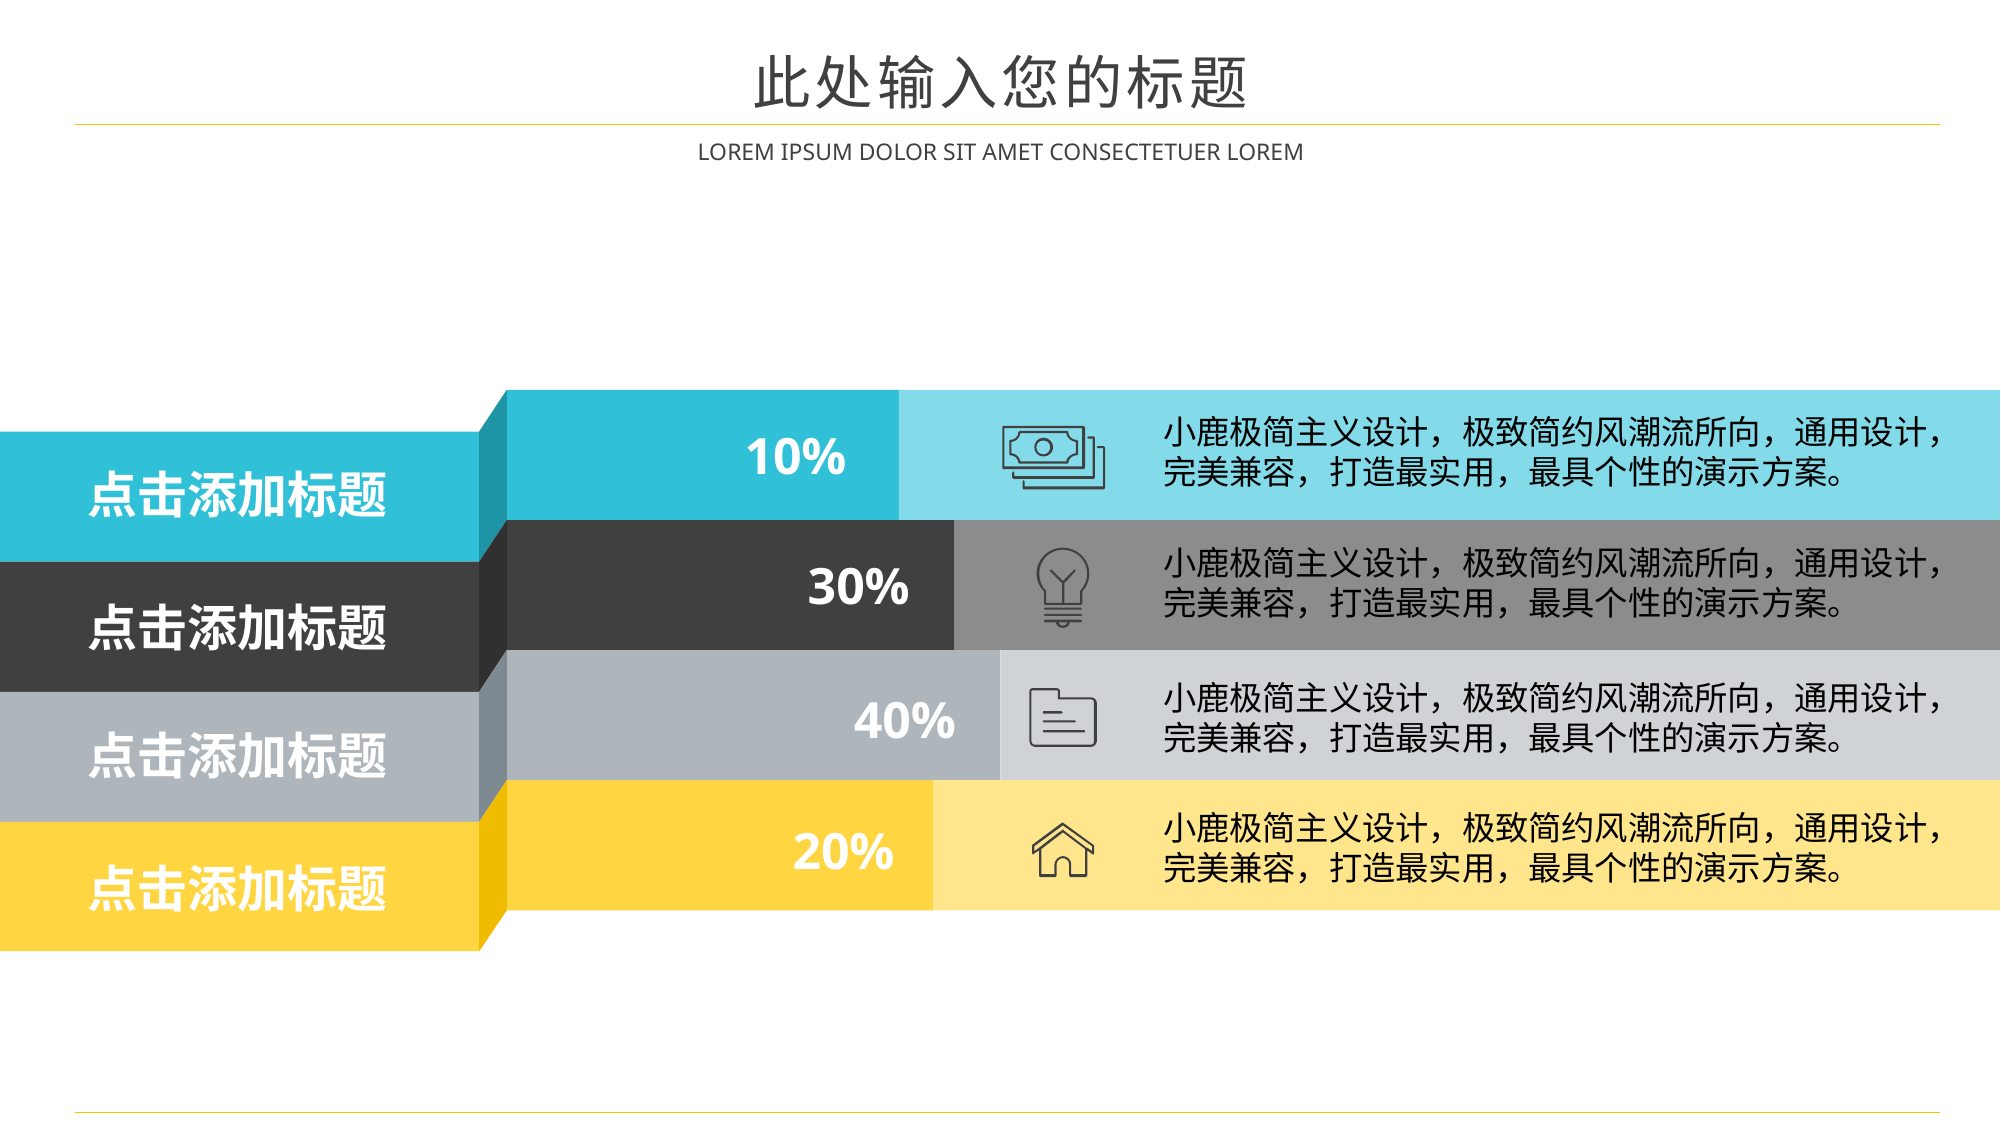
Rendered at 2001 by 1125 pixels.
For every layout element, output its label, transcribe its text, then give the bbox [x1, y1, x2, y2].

text_box [898, 389, 1477, 520]
text_box [1477, 780, 2000, 911]
text_box [507, 520, 954, 650]
text_box [507, 781, 933, 911]
text_box [479, 389, 507, 560]
text_box 点击添加标题 [72, 456, 403, 532]
text_box [0, 821, 479, 952]
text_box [1002, 425, 1106, 490]
text_box [933, 780, 1477, 911]
text_box 小鹿极简主义设计，极致简约风潮流所向，通用设计，完美兼容，打造最实用，最具个性的演示方案。 [1148, 800, 1995, 895]
text_box [0, 561, 479, 691]
text_box 30% [792, 547, 925, 623]
text_box [479, 649, 507, 820]
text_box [1036, 547, 1090, 628]
text_box [507, 389, 898, 520]
text_box [479, 780, 507, 952]
text_box 此处输入您的标题 [669, 39, 1331, 124]
text_box [479, 519, 507, 690]
text_box 小鹿极简主义设计，极致简约风潮流所向，通用设计，完美兼容，打造最实用，最具个性的演示方案。 [1148, 403, 1995, 499]
text_box [1477, 650, 2000, 780]
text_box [1029, 688, 1097, 747]
text_box 40% [838, 681, 972, 757]
text_box LOREM IPSUM DOLOR SIT AMET CONSECTETUER LOREM [660, 130, 1342, 173]
text_box [1032, 822, 1095, 878]
text_box [954, 520, 1477, 650]
text_box 小鹿极简主义设计，极致简约风潮流所向，通用设计，完美兼容，打造最实用，最具个性的演示方案。 [1148, 534, 1995, 629]
text_box [0, 691, 479, 821]
text_box 点击添加标题 [72, 588, 403, 664]
text_box [1000, 650, 1477, 780]
text_box [1477, 389, 2000, 520]
text_box 小鹿极简主义设计，极致简约风潮流所向，通用设计，完美兼容，打造最实用，最具个性的演示方案。 [1148, 669, 1995, 765]
text_box [1477, 520, 2000, 650]
text_box [0, 431, 479, 561]
text_box 点击添加标题 [72, 717, 403, 793]
text_box 10% [729, 416, 862, 492]
text_box [507, 650, 1000, 781]
text_box 20% [777, 812, 910, 888]
text_box 点击添加标题 [72, 850, 403, 926]
